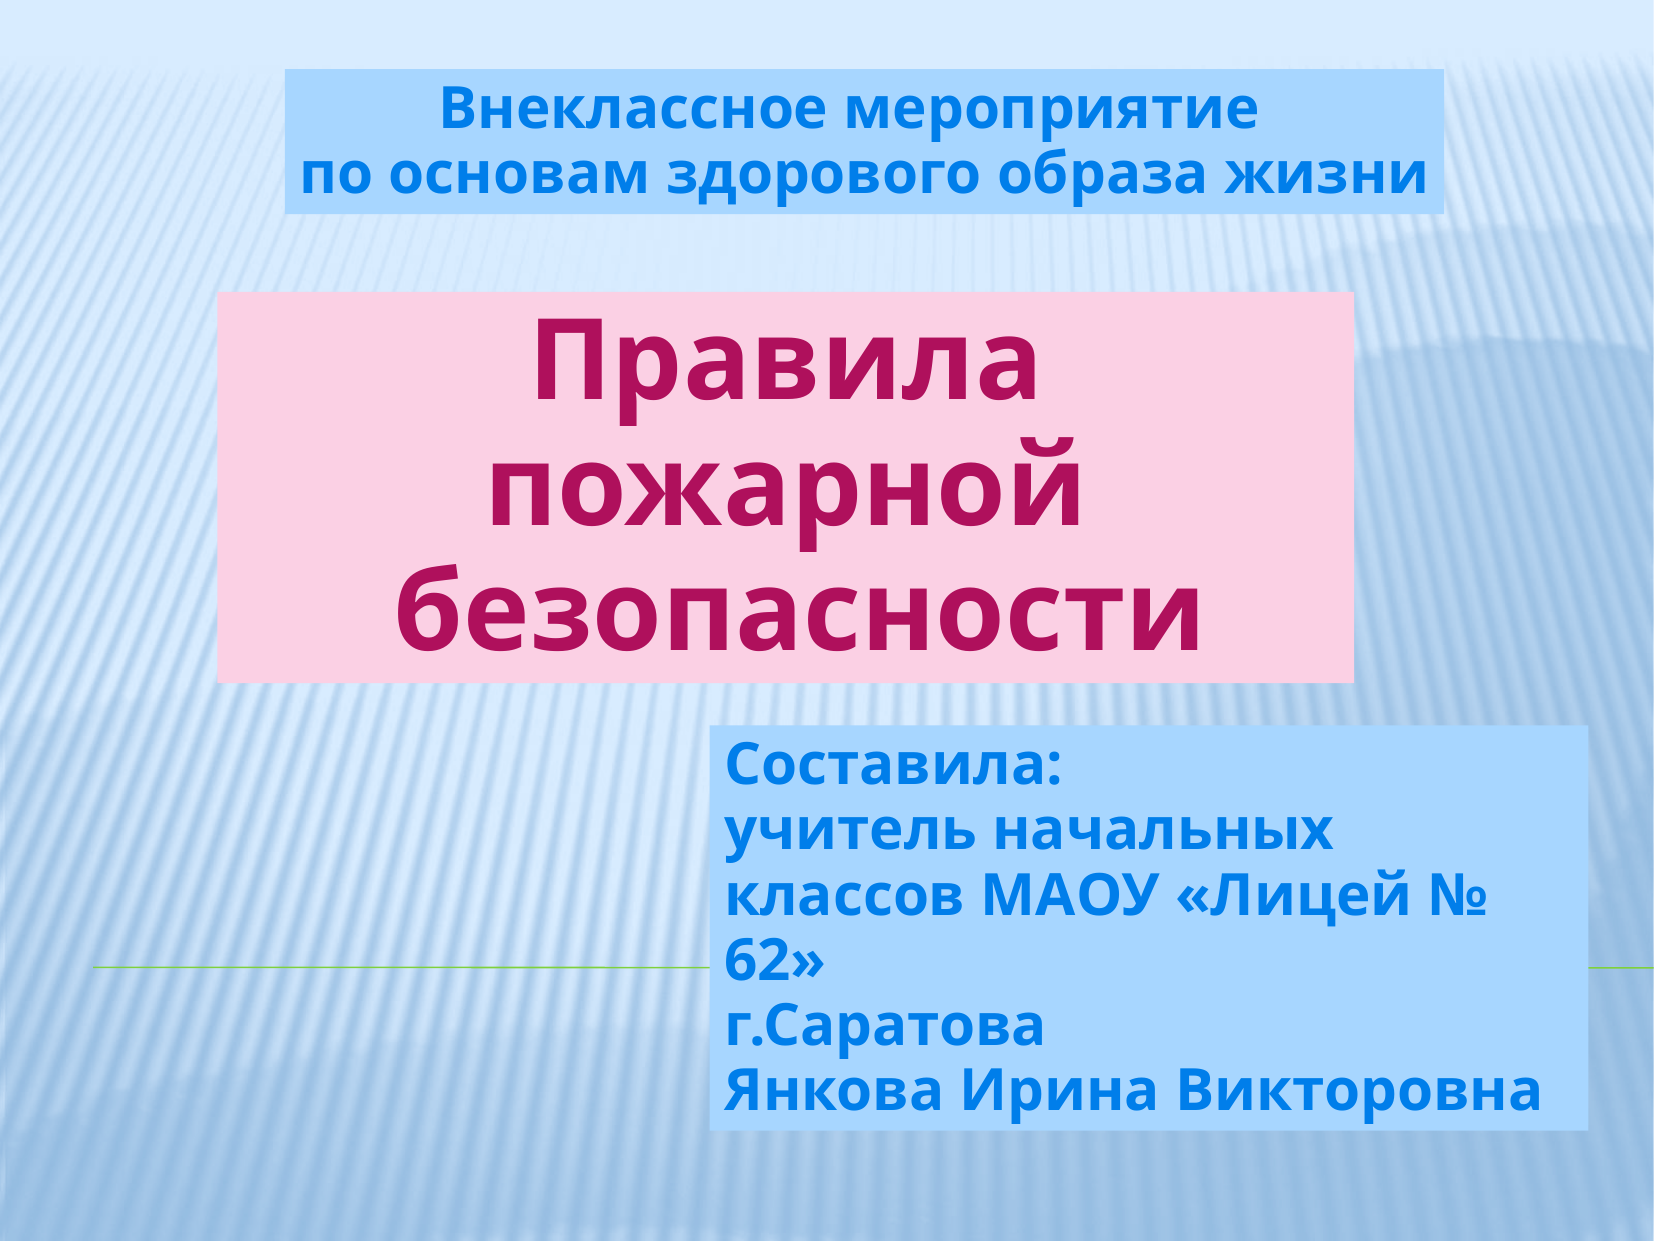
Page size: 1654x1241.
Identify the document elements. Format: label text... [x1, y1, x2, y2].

text_box Внеклассное мероприятие по основам здорового образа жизни [284, 69, 1445, 215]
text_box Составила: учитель начальных классов МАОУ «Лицей № 62» г.Саратова Янкова Ирина Викторовна [709, 725, 1589, 1131]
text_box Правила пожарной безопасности [217, 291, 1355, 684]
